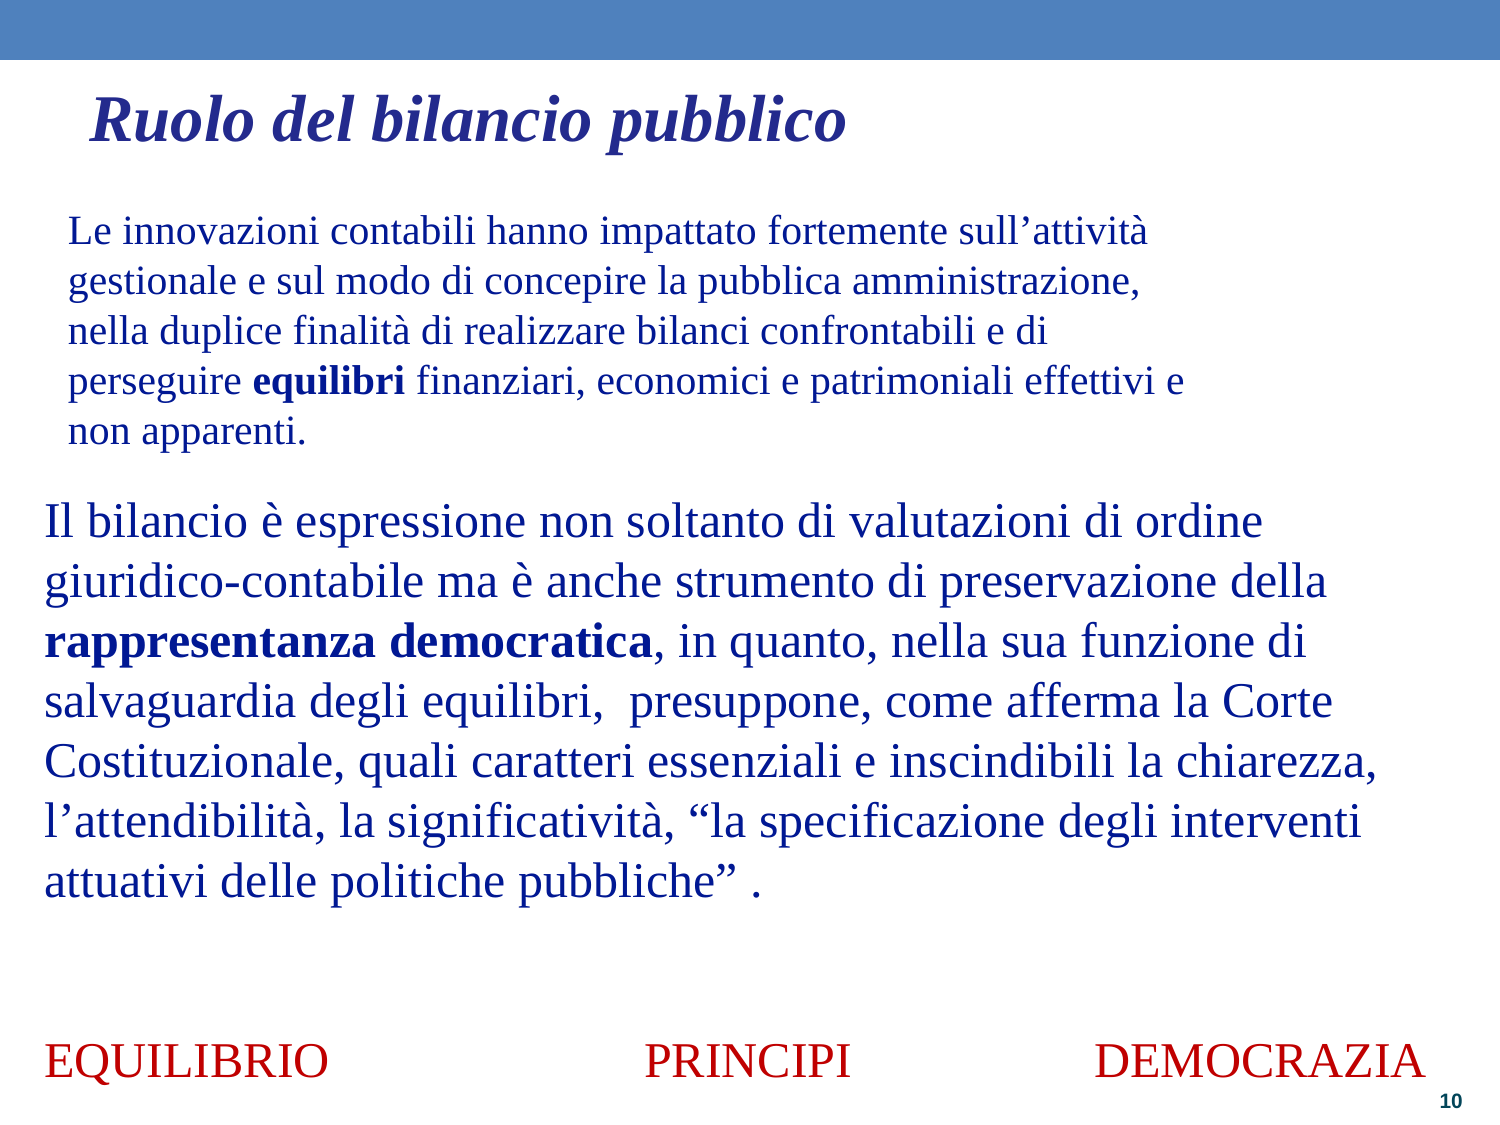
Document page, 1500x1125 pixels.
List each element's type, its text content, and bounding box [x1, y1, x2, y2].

text_box Il bilancio è espressione non soltanto di valutazioni di ordine giuridico-contabile ma è anche strumento di preservazione della rappresentanza democratica, in quanto, nella sua funzione di salvaguardia degli equilibri, presuppone, come afferma la Corte Costituzionale, quali caratteri essenziali e inscindibili la chiarezza, l’attendibilità, la significatività, “la specificazione degli interventi attuativi delle politiche pubbliche” . EQUILIBRIO PRINCIPI DEMOCRAZIA [29, 479, 1444, 1095]
text_box Le innovazioni contabili hanno impattato fortemente sull’attività gestionale e sul modo di concepire la pubblica amministrazione, nella duplice finalità di realizzare bilanci confrontabili e di perseguire equilibri finanziari, economici e patrimoniali effettivi e non apparenti. [53, 145, 1243, 461]
slide_number 10 [1337, 1053, 1463, 1114]
text_box Ruolo del bilancio pubblico [81, 20, 1181, 145]
